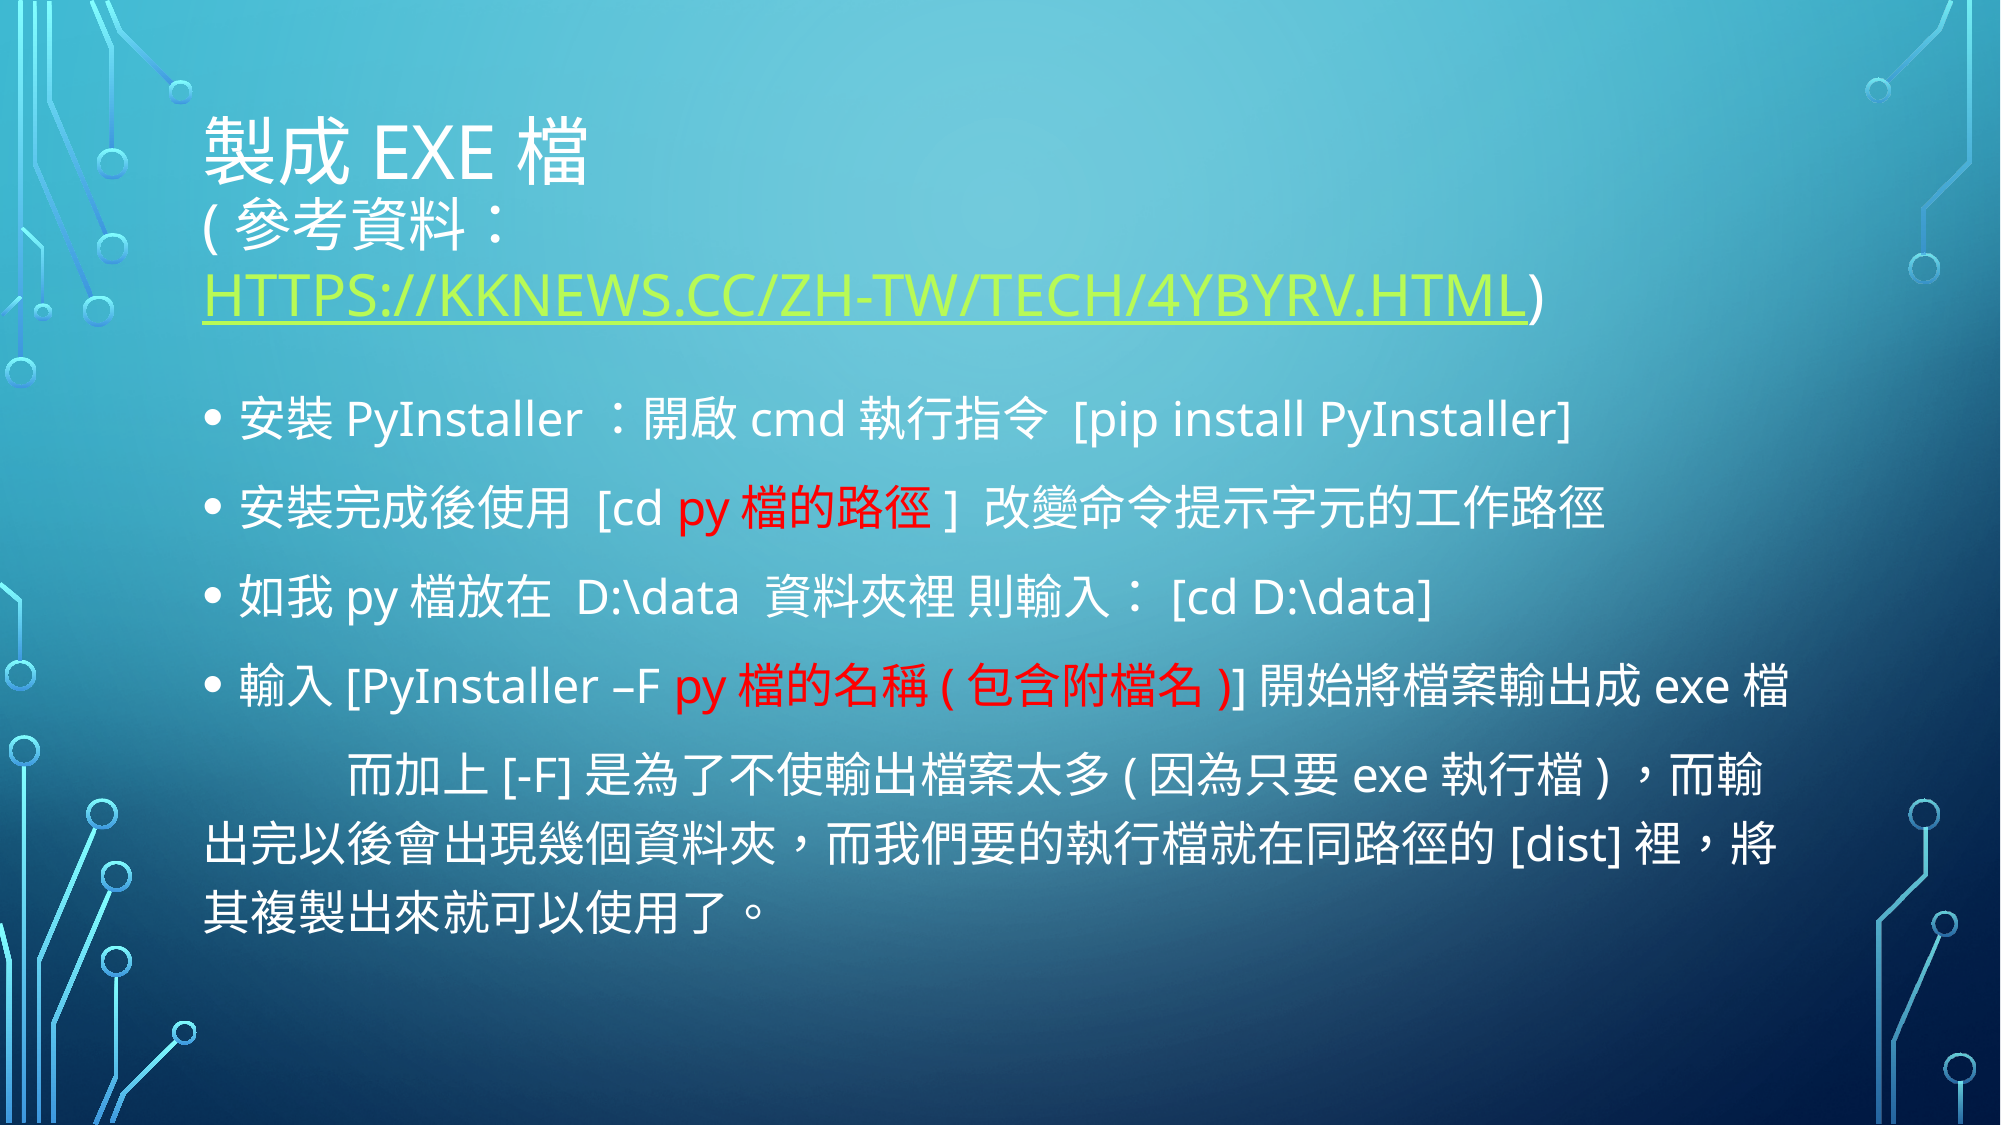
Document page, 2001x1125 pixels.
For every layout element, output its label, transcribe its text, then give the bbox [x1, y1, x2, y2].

title 製成exe檔 (參考資料：https://kknews.cc/zh-tw/tech/4ybyrv.html) [187, 101, 1813, 344]
list 安裝PyInstaller：開啟cmd執行指令 [pip install PyInstaller] 安裝完成後使用 [cd py檔的路徑] 改變命令提示字元的工作路徑 如我py檔放在 D:\data 資料夾裡 則輸入：[cd D:\data] 輸入[PyInstaller –F py檔的名稱(包含附檔名)]開始將檔案輸出成exe檔 而加上[-F]是為了不使輸出檔案太多(因為只要exe執行檔)，而輸出完以後會出現幾個資料夾，而我們要的執行檔就在同路徑的[dist]裡，將其複製出來就可以使用了。 [187, 369, 1813, 978]
